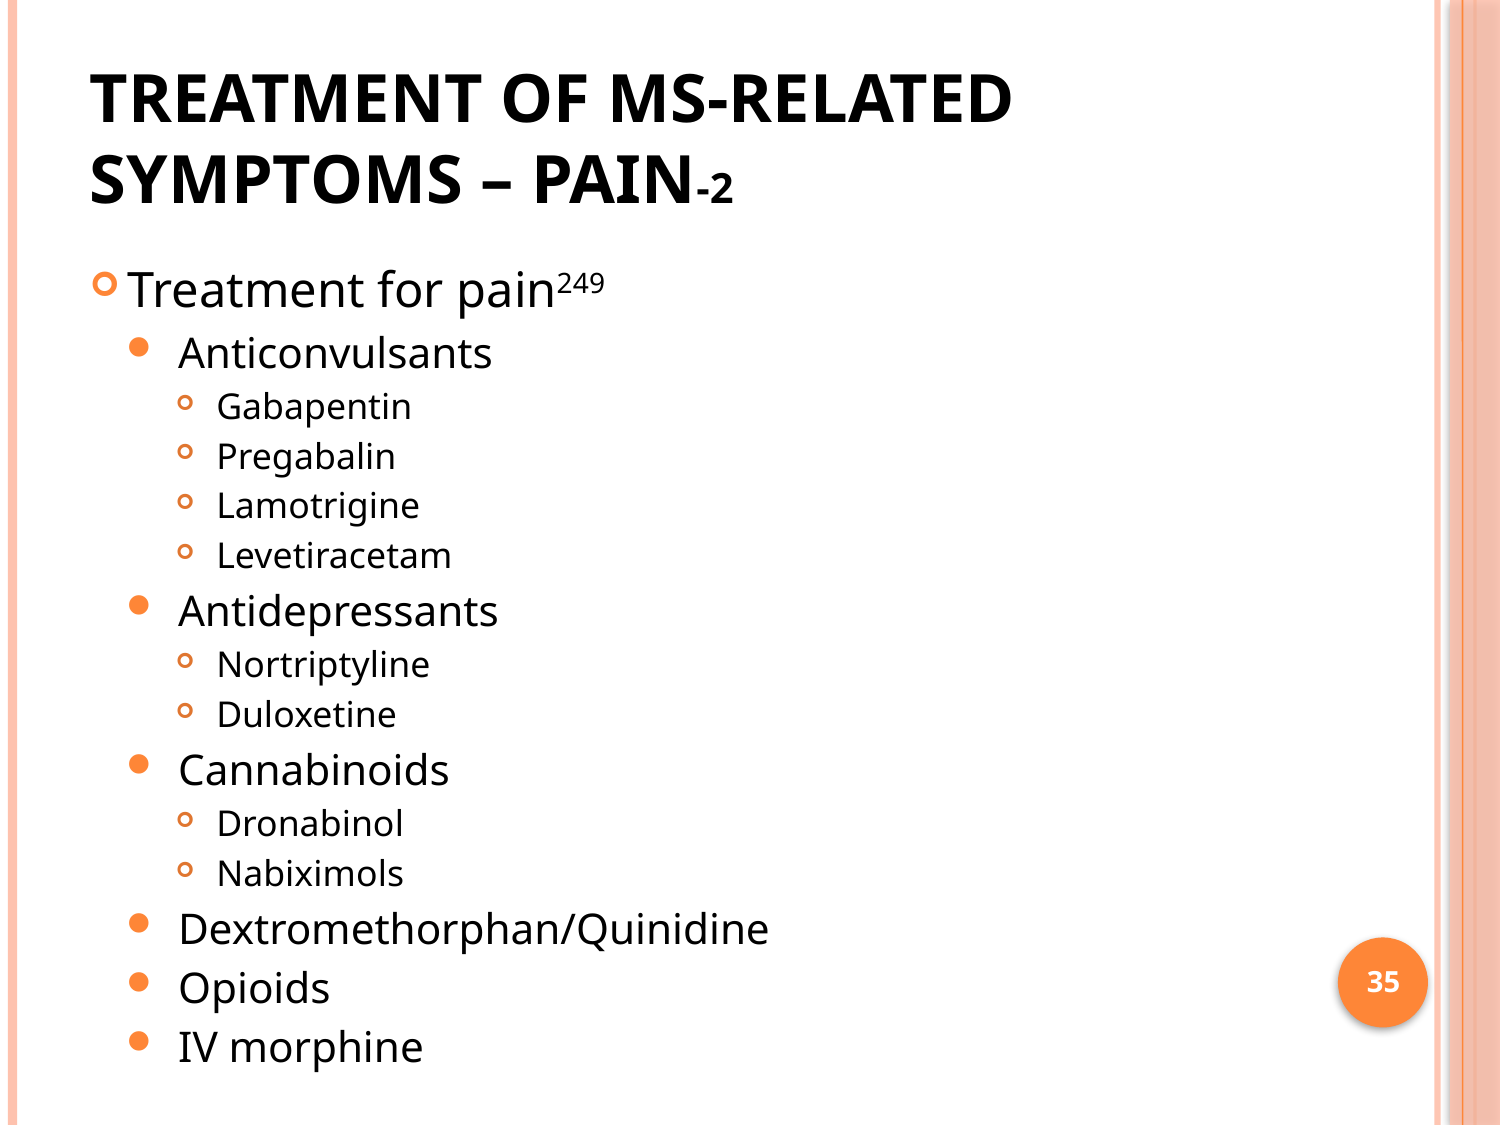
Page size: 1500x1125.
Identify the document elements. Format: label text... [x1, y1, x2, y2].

slide_number 35 [1333, 940, 1434, 1027]
title Treatment of MS-related symptoms – Pain-2 [75, 36, 1396, 224]
list Treatment for pain249 Anticonvulsants Gabapentin Pregabalin Lamotrigine Levetiracetam Antidepressants Nortriptyline Duloxetine Cannabinoids Dronabinol Nabiximols Dextromethorphan/Quinidine Opioids IV morphine [75, 251, 1377, 1085]
